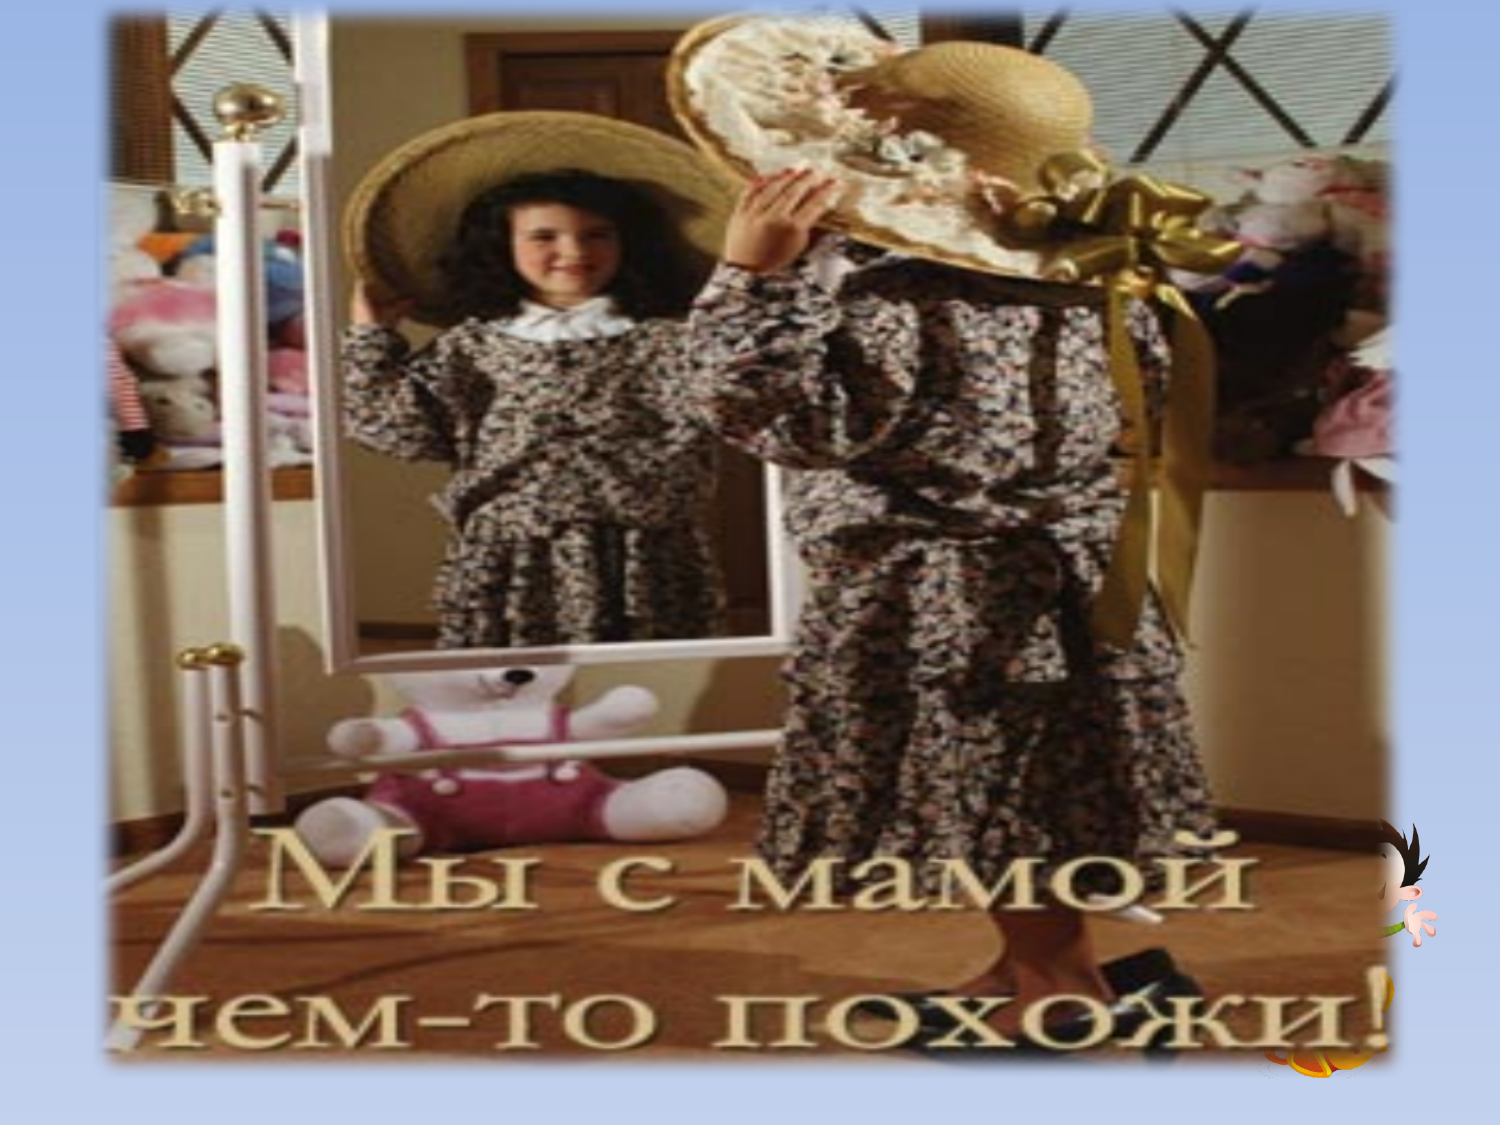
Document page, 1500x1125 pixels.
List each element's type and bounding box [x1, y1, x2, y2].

picture [93, 0, 1464, 1079]
